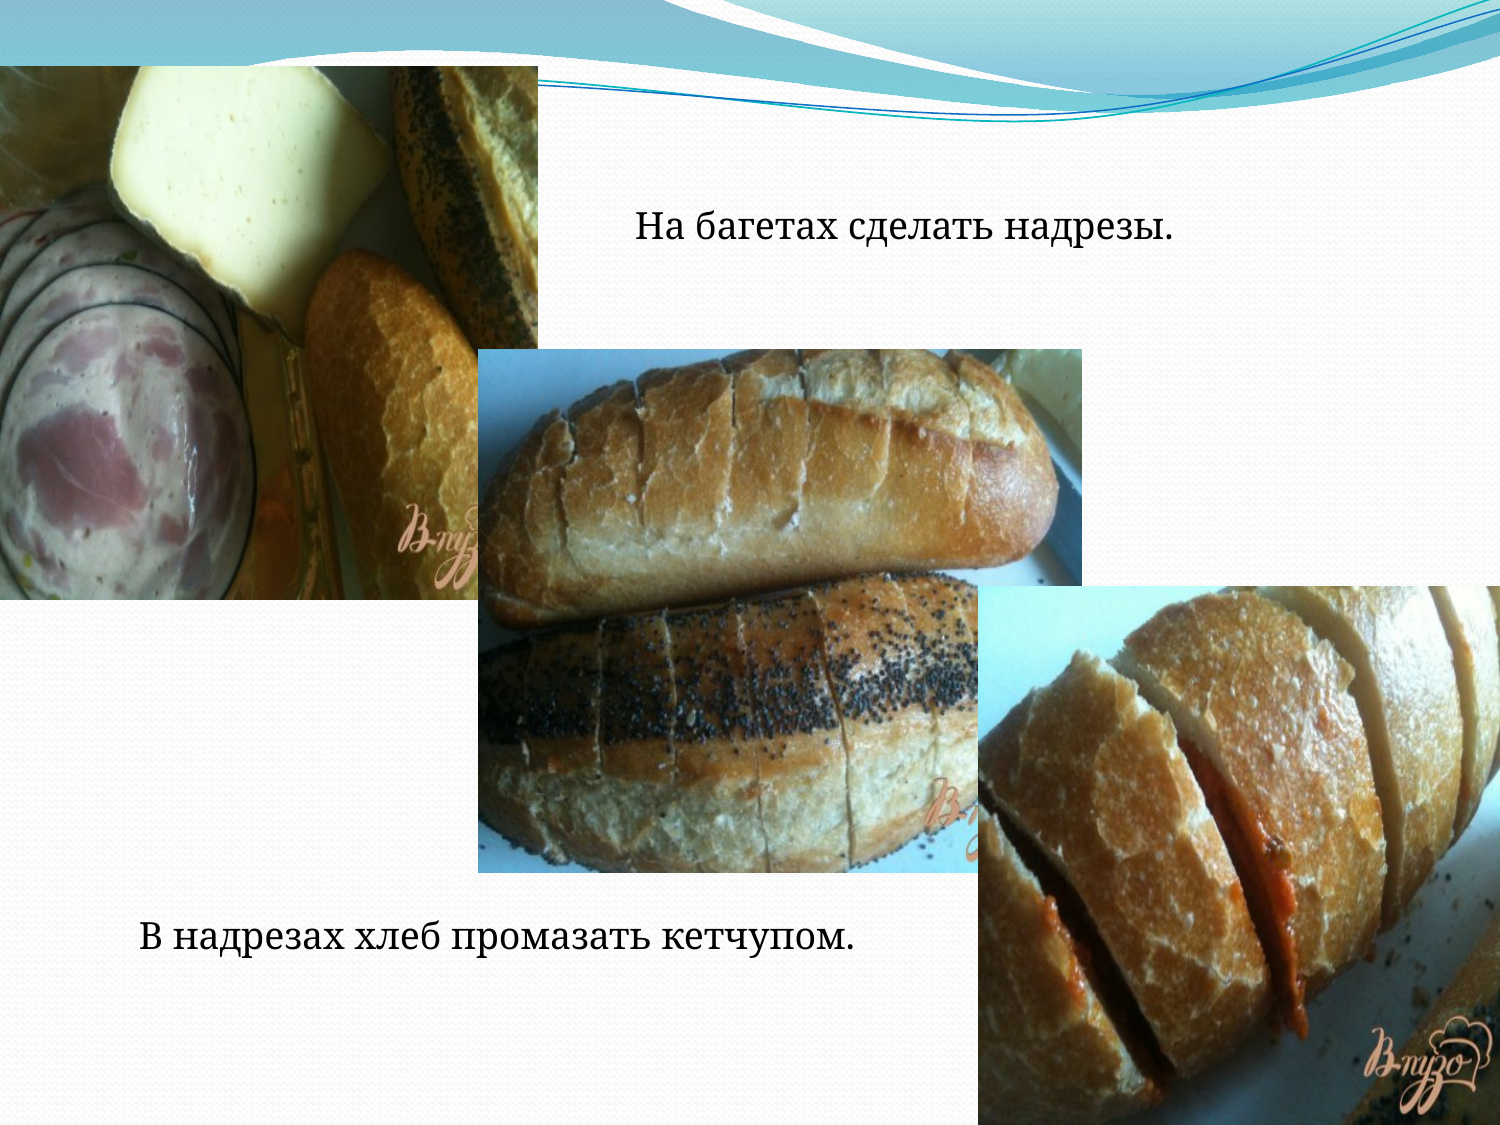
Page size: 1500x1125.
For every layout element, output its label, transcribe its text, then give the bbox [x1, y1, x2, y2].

picture [478, 349, 1500, 1125]
text_box На багетах сделать надрезы. [620, 194, 1400, 255]
text_box В надрезах хлеб промазать кетчупом. [123, 904, 928, 965]
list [0, 66, 538, 600]
